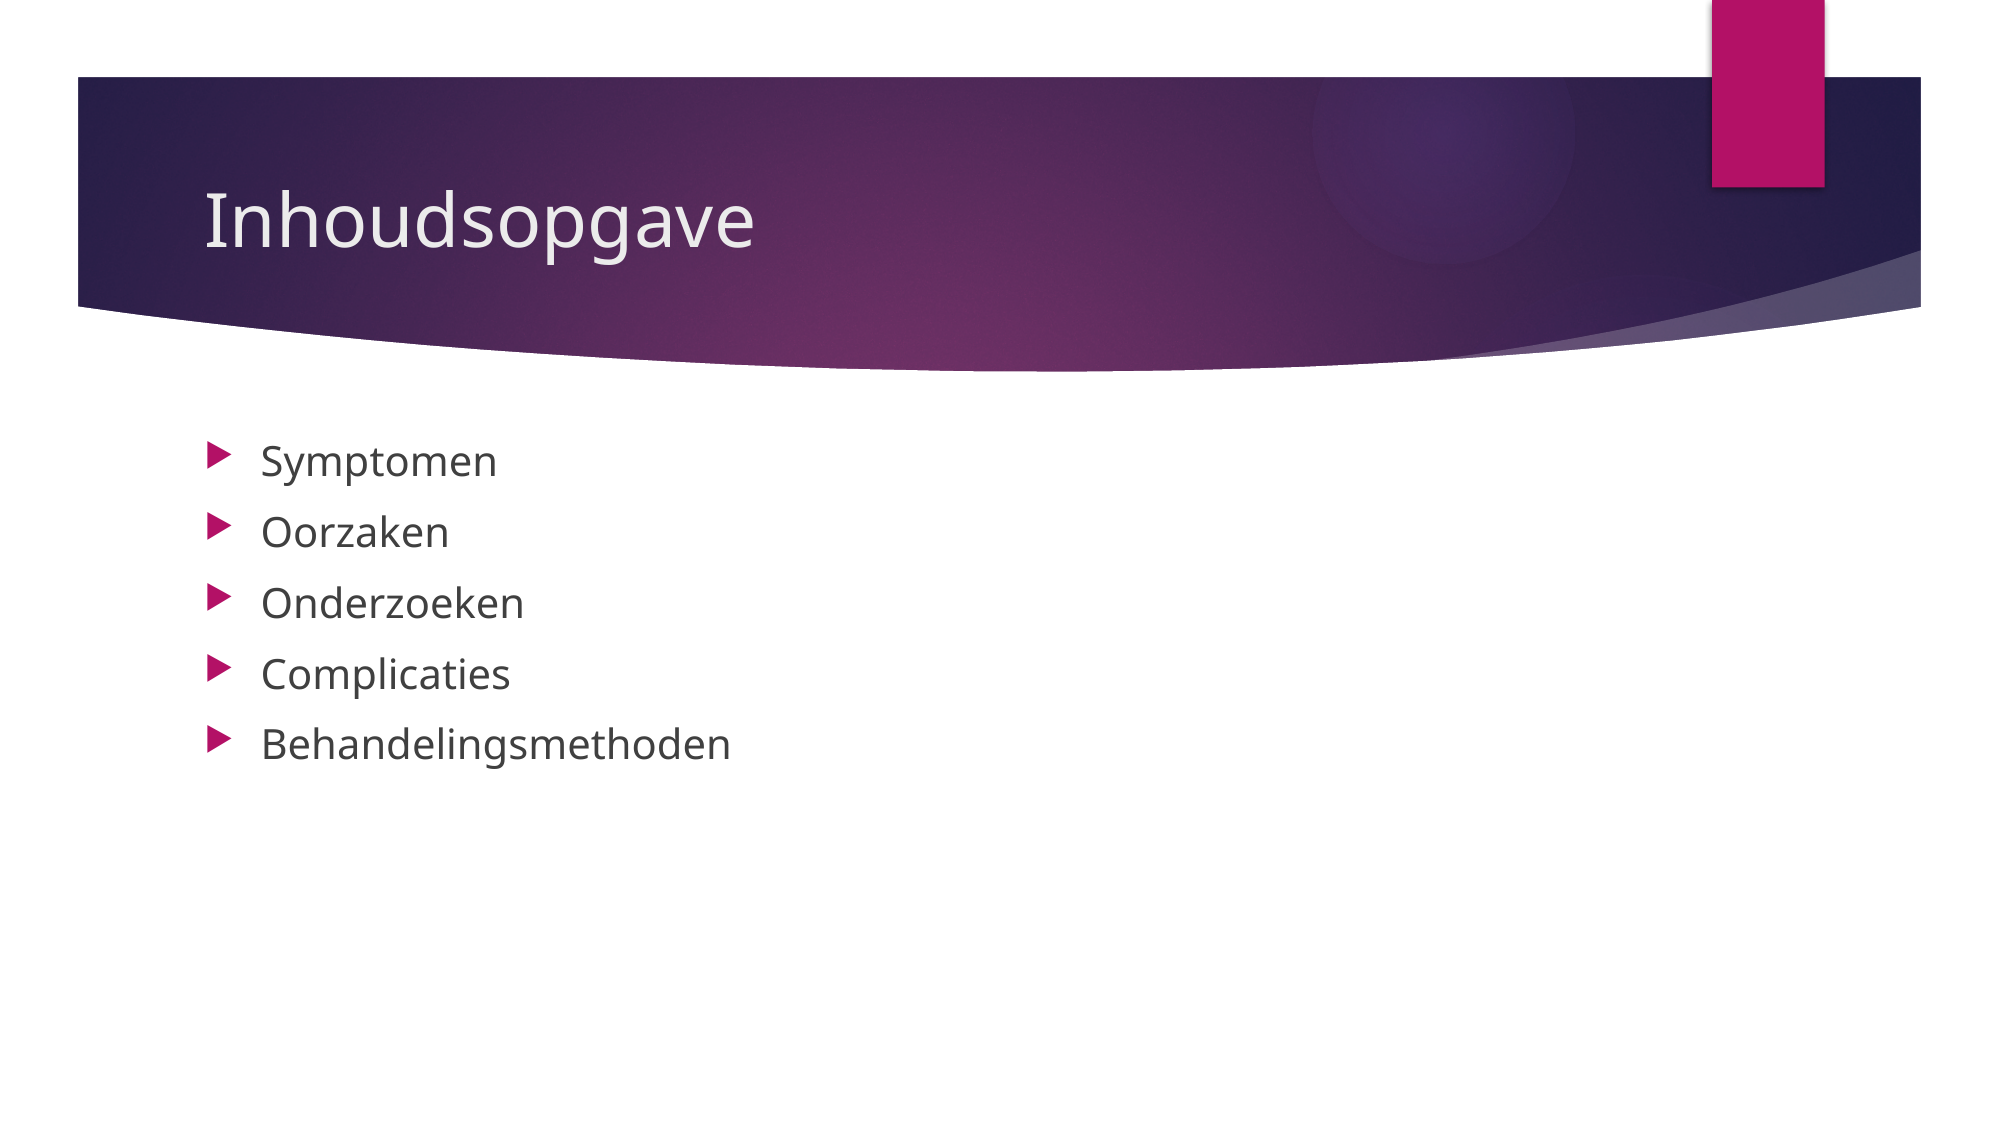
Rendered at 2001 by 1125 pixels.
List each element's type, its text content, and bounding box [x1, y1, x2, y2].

title Inhoudsopgave [189, 159, 1627, 276]
list Symptomen Oorzaken Onderzoeken Complicaties Behandelingsmethoden [189, 427, 1638, 988]
